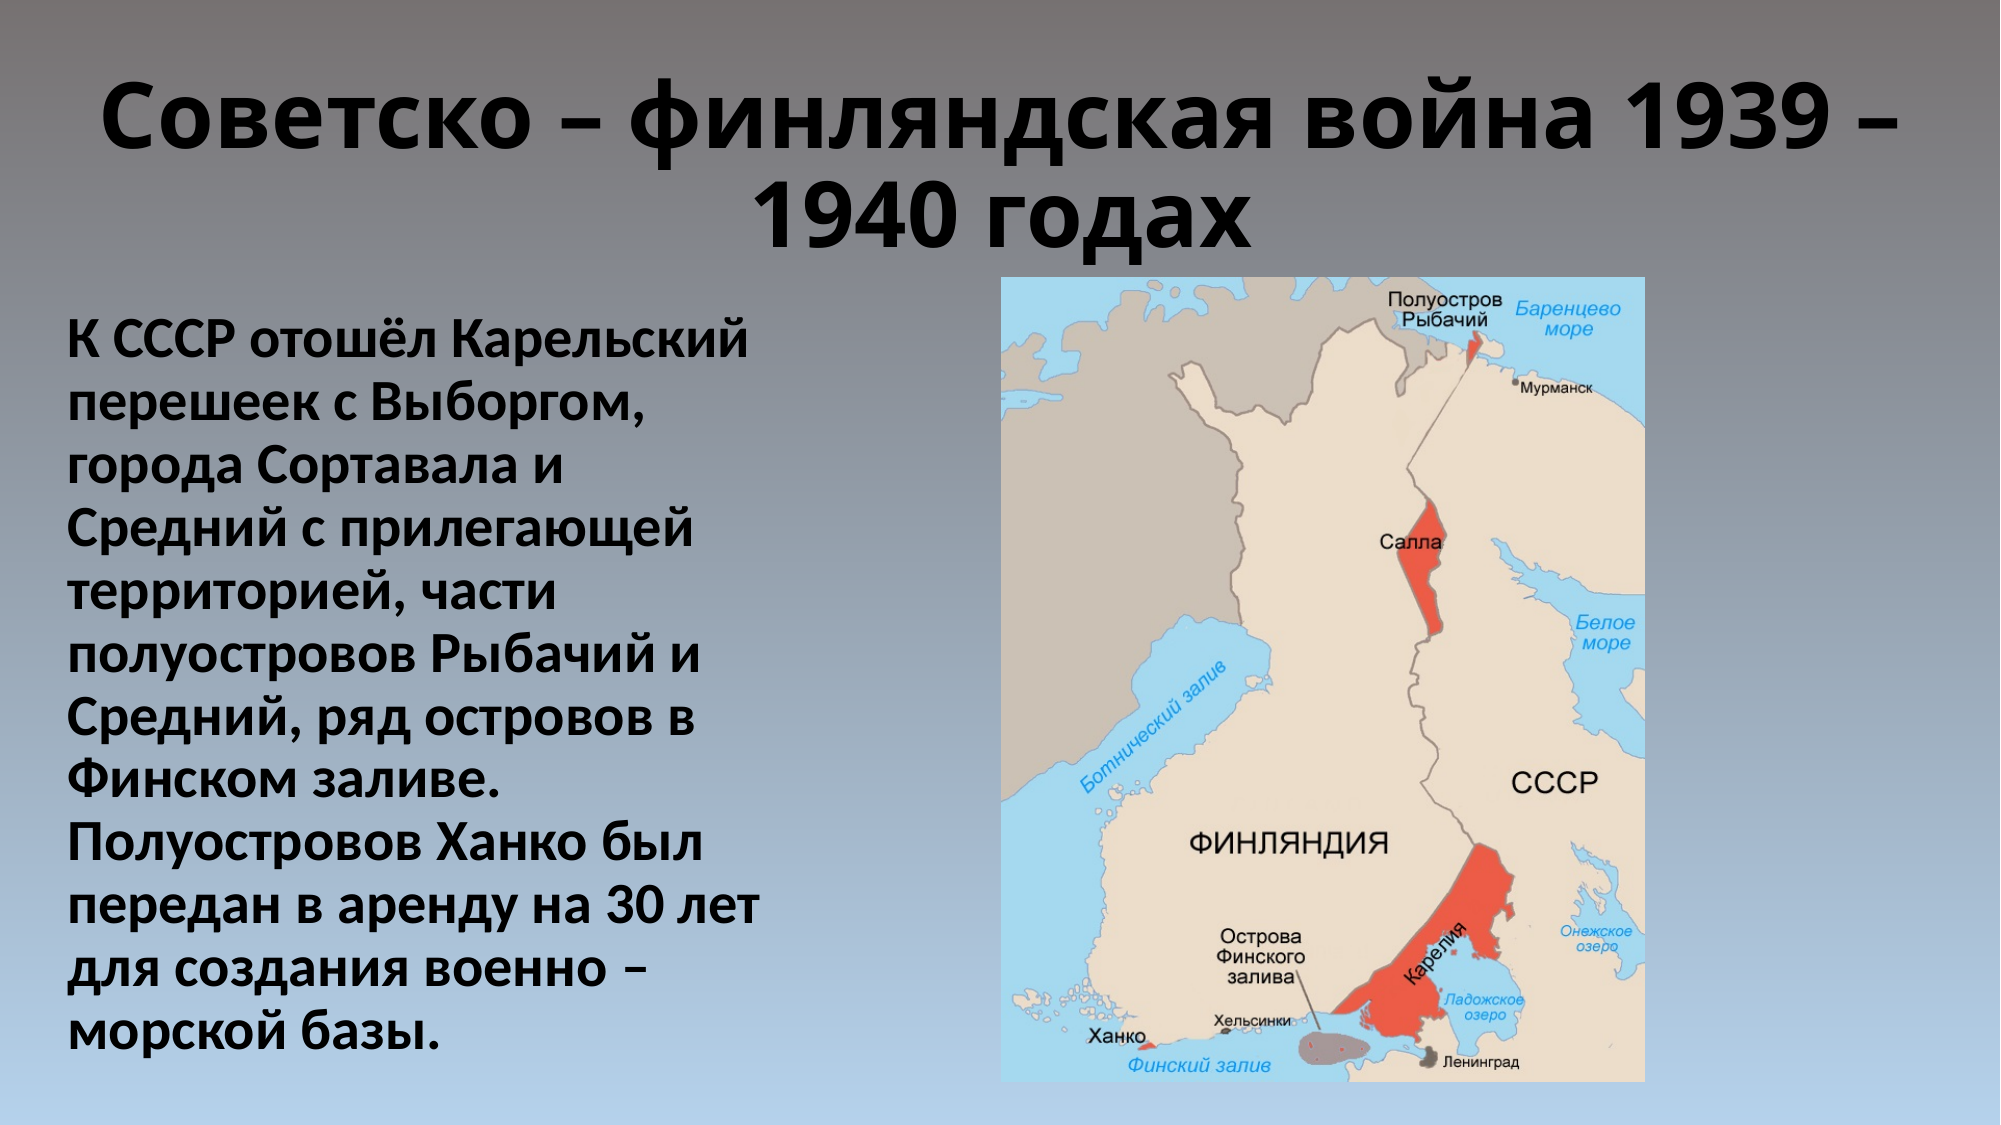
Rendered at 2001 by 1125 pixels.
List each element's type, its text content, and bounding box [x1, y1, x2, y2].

title Советско – финляндская война 1939 – 1940 годах [35, 59, 1967, 278]
list К СССР отошёл Карельский перешеек с Выборгом, города Сортавала и Средний с прилегающей территорией, части полуостровов Рыбачий и Средний, ряд островов в Финском заливе. Полуостровов Ханко был передан в аренду на 30 лет для создания военно – морской базы. [52, 299, 809, 1082]
picture [1001, 277, 1645, 1082]
